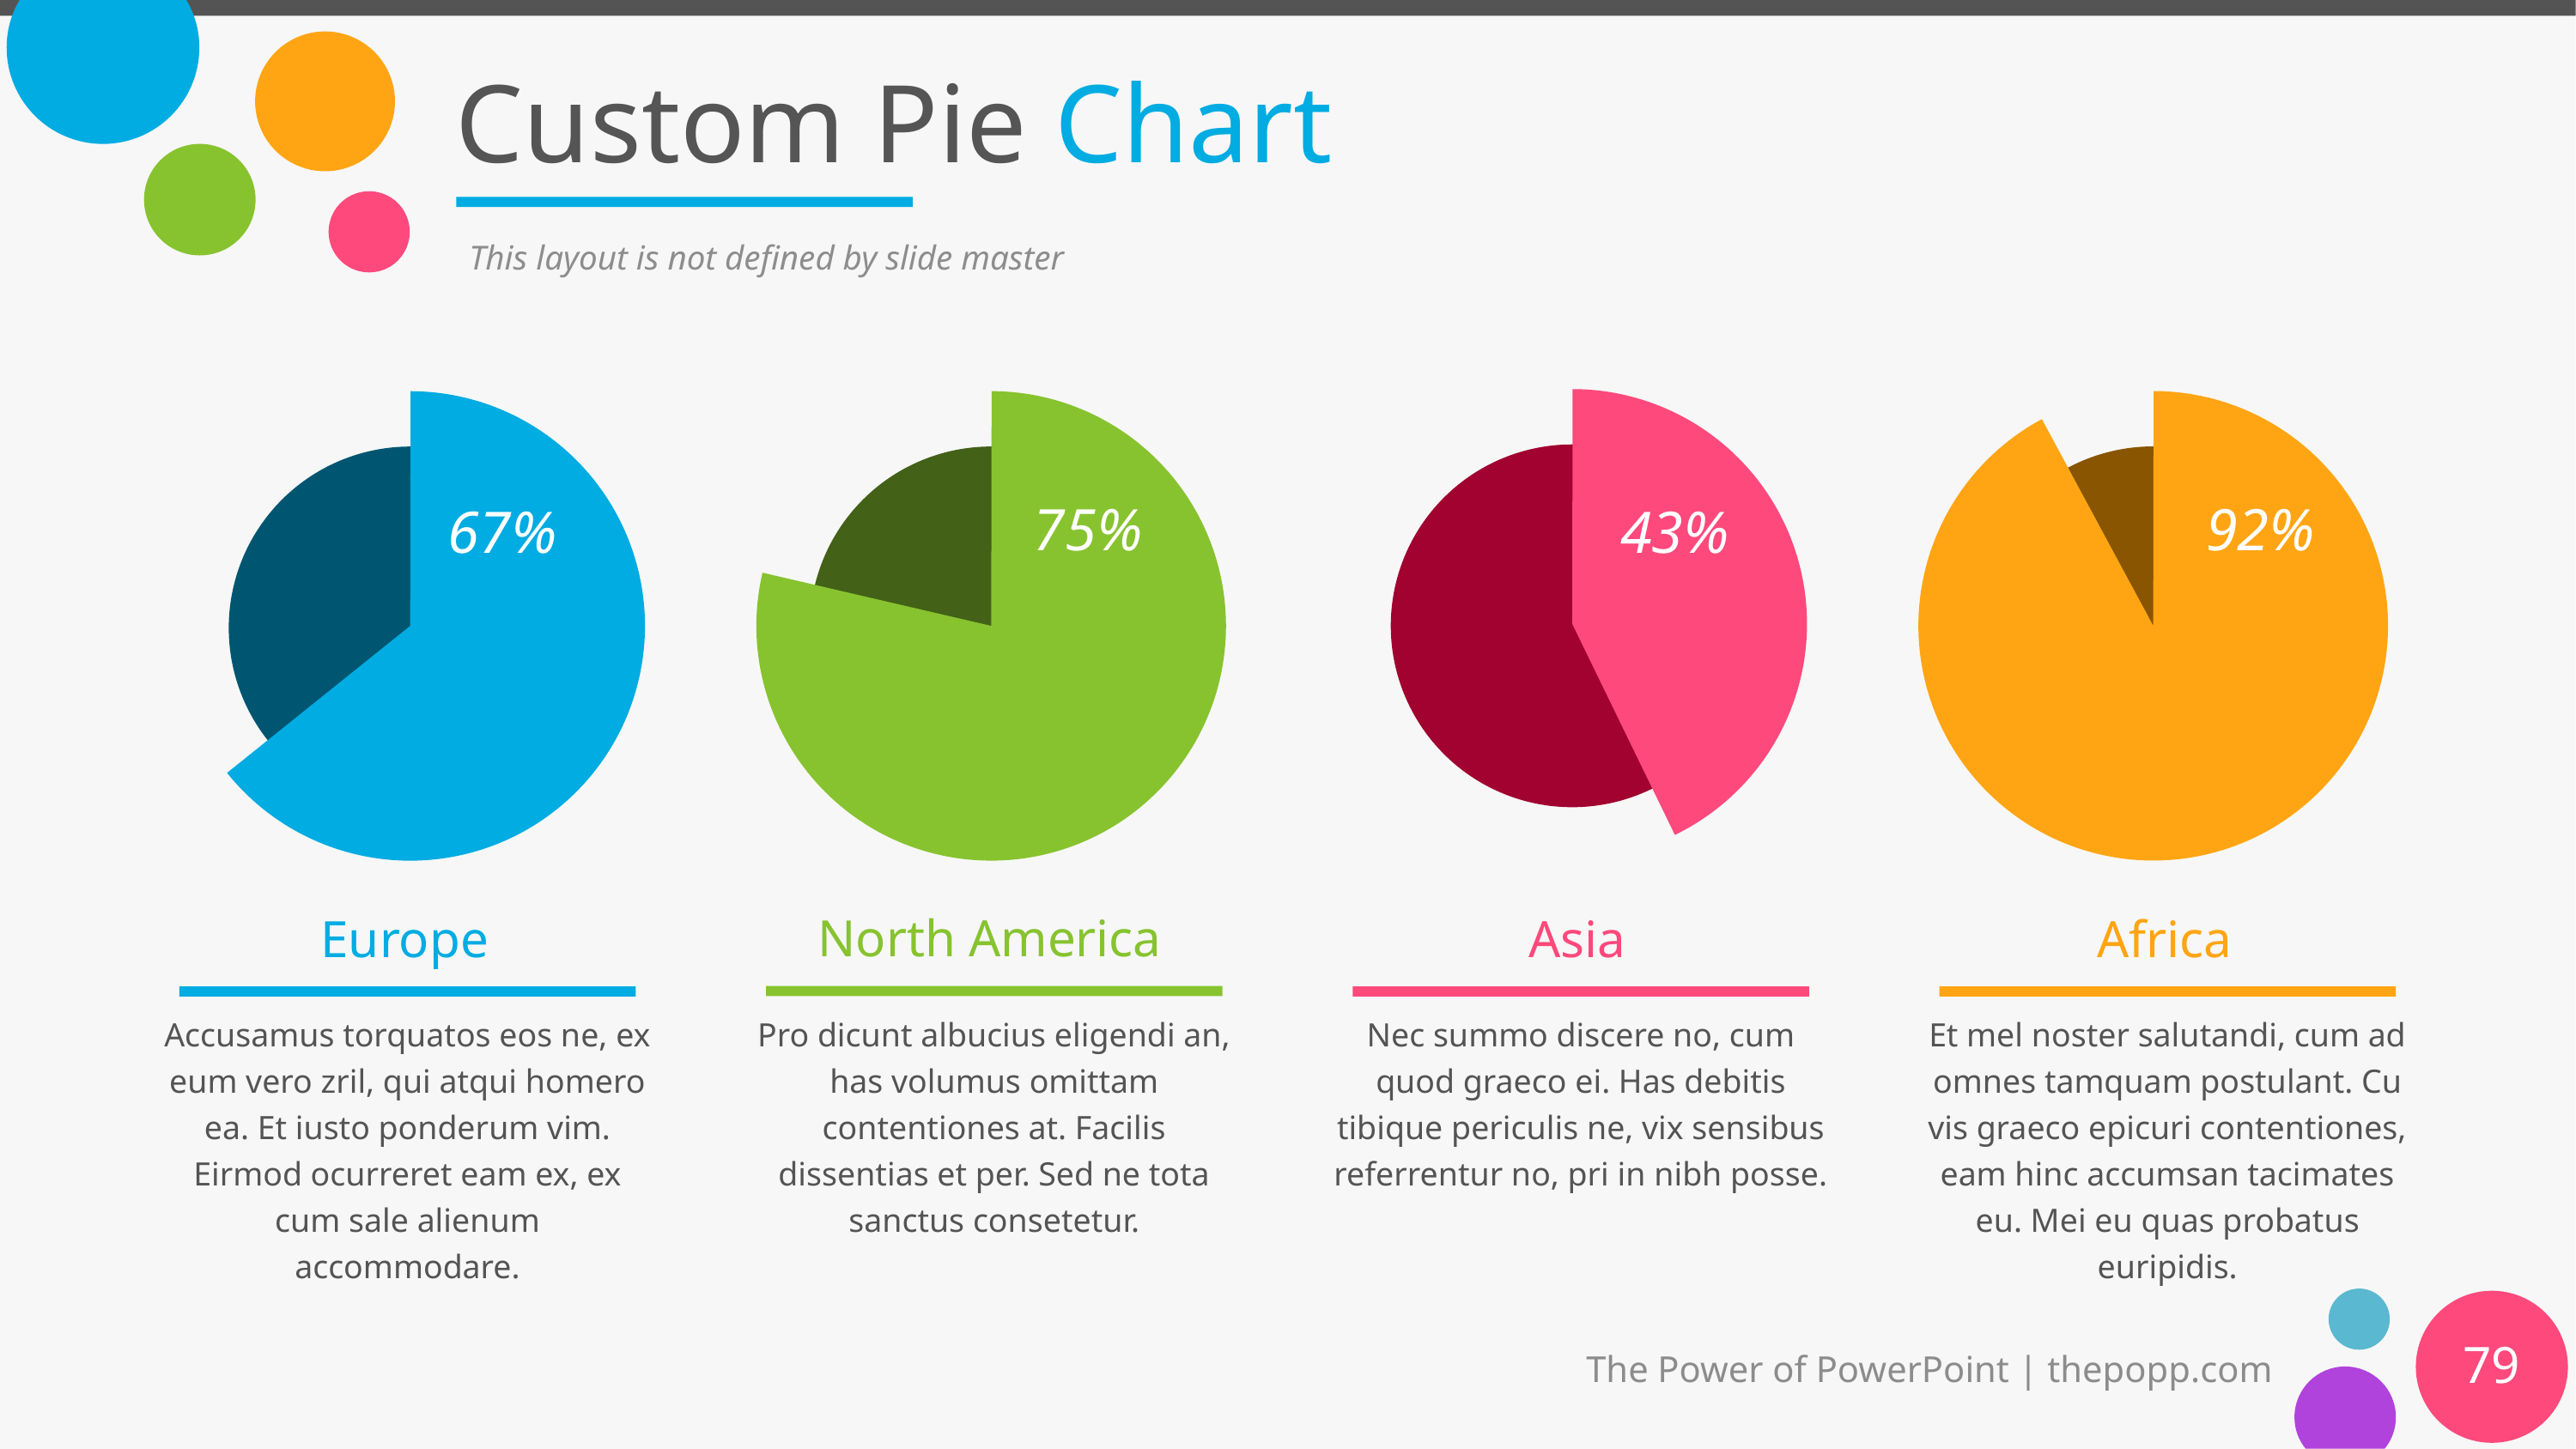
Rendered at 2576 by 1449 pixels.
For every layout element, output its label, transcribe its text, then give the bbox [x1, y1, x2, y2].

text_box Africa [1881, 888, 2447, 991]
footer The Power of PowerPoint | thepopp.com [1479, 1332, 2296, 1410]
title Custom Pie Chart [433, 34, 2454, 204]
text_box Et mel noster salutandi, cum ad omnes tamquam postulant. Cu vis graeco epicuri contentiones, eam hinc accumsan tacimates eu. Mei eu quas probatus euripidis. [1905, 1000, 2429, 1269]
text_box North America [707, 888, 1273, 991]
text_box [764, 985, 1224, 998]
text_box Asia [1294, 888, 1860, 991]
text_box Europe [124, 888, 685, 991]
text_box Accusamus torquatos eos ne, ex eum vero zril, qui atqui homero ea. Et iusto ponderum vim. Eirmod ocurreret eam ex, ex cum sale alienum accommodare. [145, 1000, 670, 1269]
text_box [1351, 985, 1811, 998]
text_box [178, 985, 637, 998]
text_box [1917, 391, 2389, 861]
text_box [1937, 985, 2397, 998]
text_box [1337, 388, 1807, 859]
text_box Nec summo discere no, cum quod graeco ei. Has debitis tibique periculis ne, vix sensibus referrentur no, pri in nibh posse. [1319, 1000, 1843, 1269]
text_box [175, 391, 646, 861]
slide_number 79 [2415, 1328, 2568, 1406]
text_box Pro dicunt albucius eligendi an, has volumus omittam contentiones at. Facilis dissentias et per. Sed ne tota sanctus consetetur. [732, 1000, 1256, 1268]
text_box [756, 391, 1227, 861]
list This layout is not defined by slide master [446, 217, 2465, 288]
